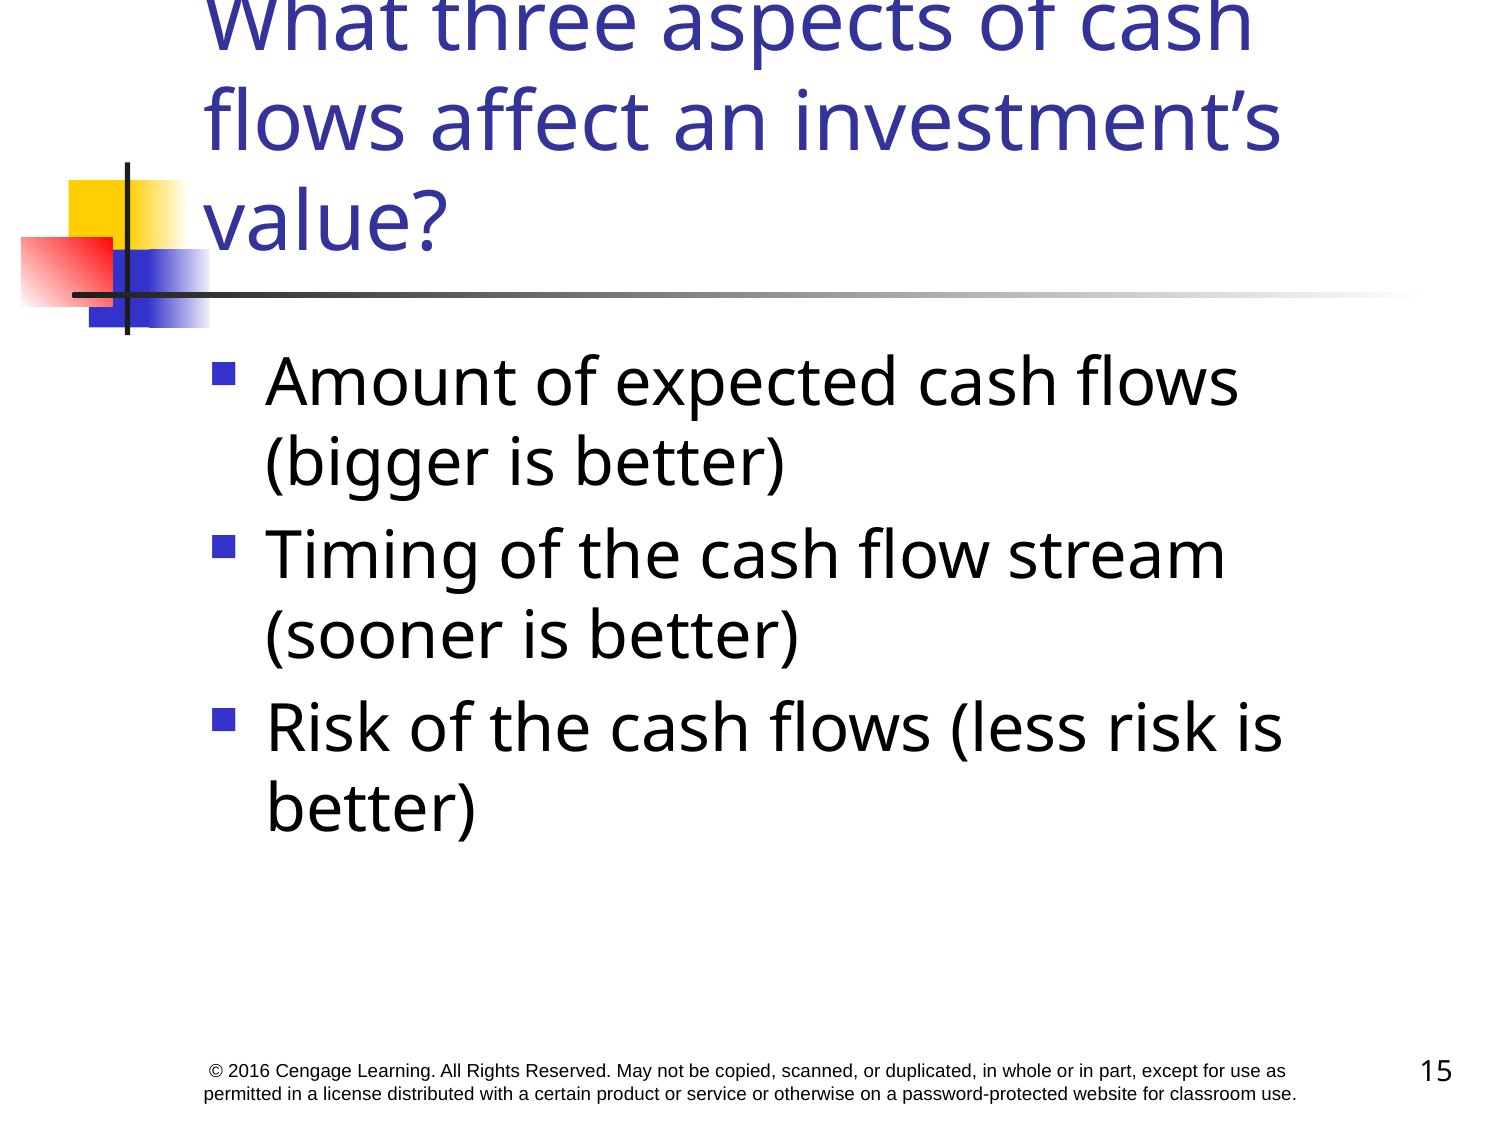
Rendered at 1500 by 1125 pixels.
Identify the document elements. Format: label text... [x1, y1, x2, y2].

title What three aspects of cash flows affect an investment’s value? [188, 34, 1468, 276]
text_box [512, 1024, 988, 1100]
slide_number 15 [1154, 1023, 1468, 1100]
text_box [112, 1024, 425, 1100]
list Amount of expected cash flows (bigger is better) Timing of the cash flow stream (sooner is better) Risk of the cash flows (less risk is better) [193, 330, 1470, 1007]
